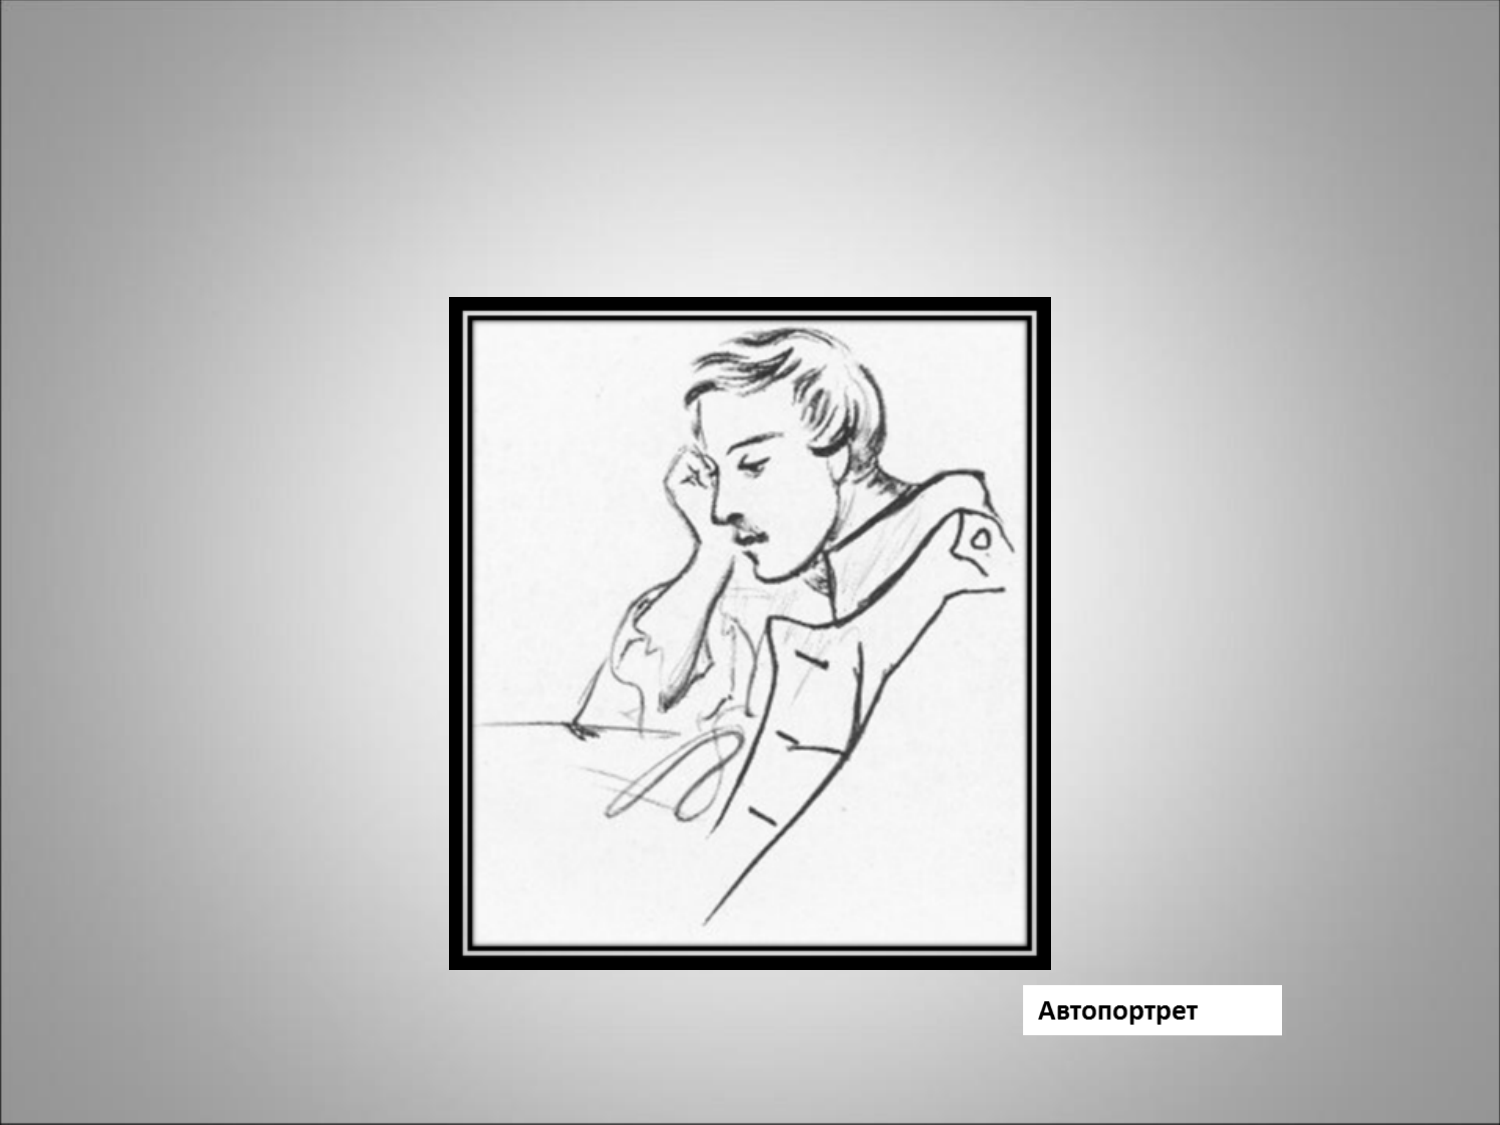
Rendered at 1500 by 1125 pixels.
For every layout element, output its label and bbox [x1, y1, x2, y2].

list [449, 297, 1051, 970]
picture [0, 0, 1500, 1125]
